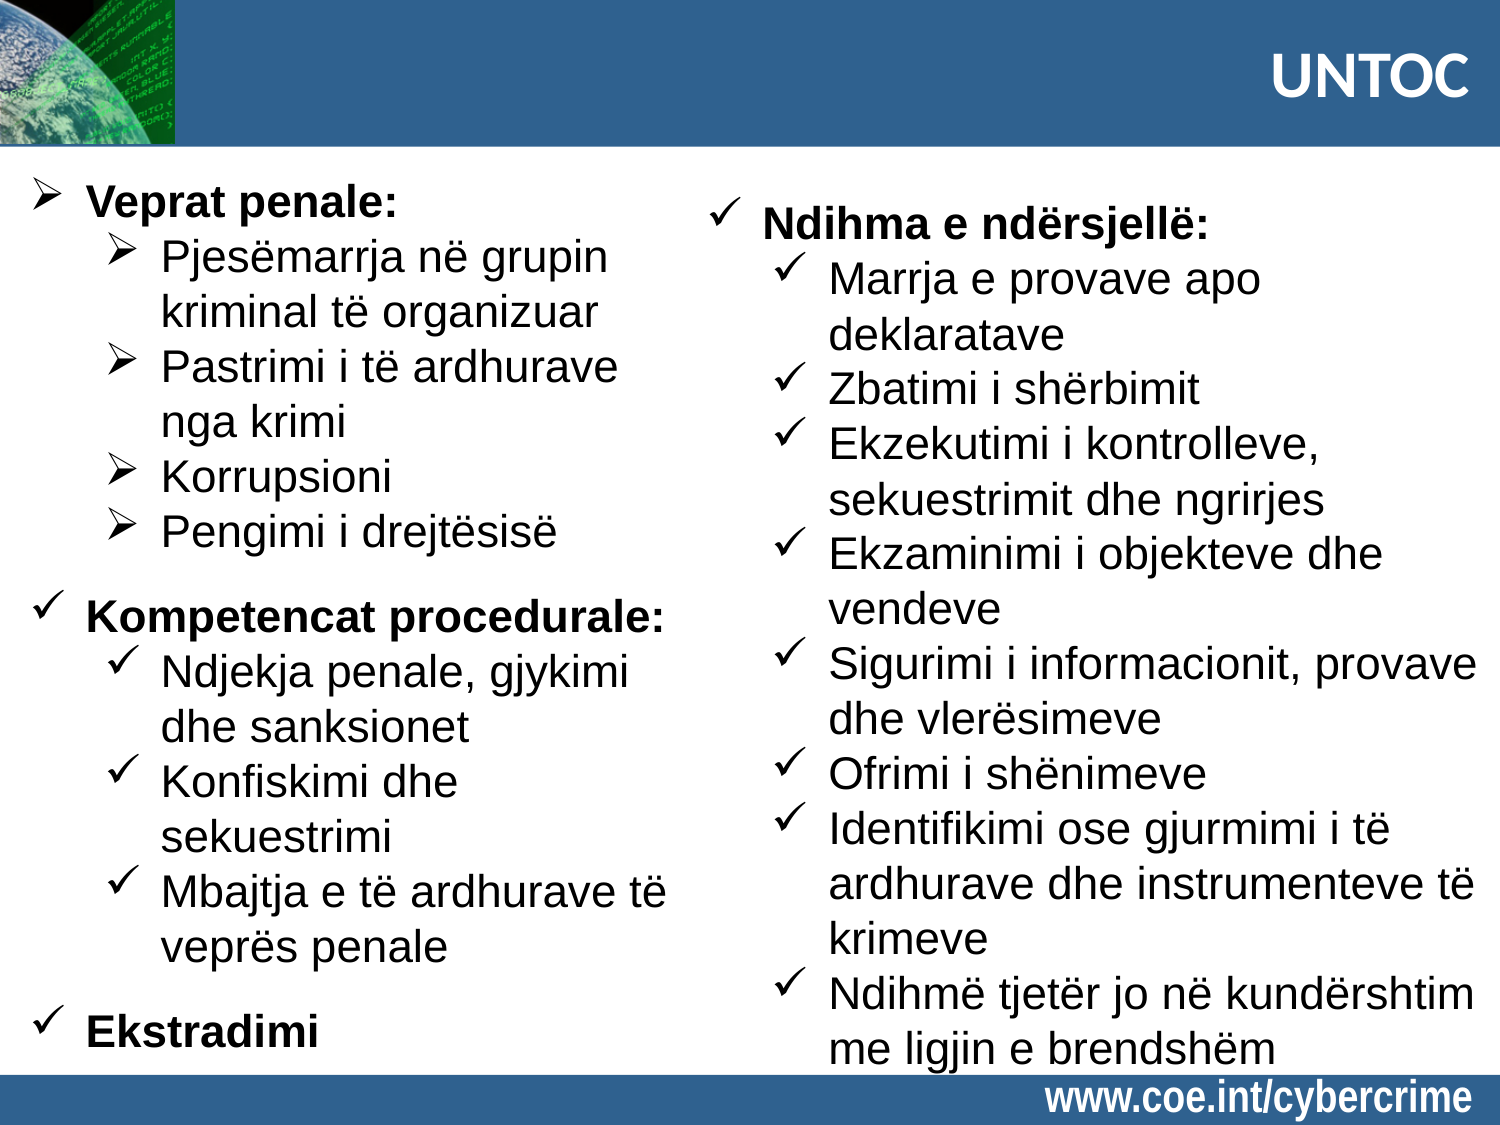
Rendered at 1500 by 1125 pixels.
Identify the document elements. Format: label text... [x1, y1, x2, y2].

picture [0, 0, 175, 144]
text_box Ndihma e ndërsjellë: Marrja e provave apo deklaratave Zbatimi i shërbimit Ekzekutimi i kontrolleve, sekuestrimit dhe ngrirjes Ekzaminimi i objekteve dhe vendeve Sigurimi i informacionit, provave dhe vlerësimeve Ofrimi i shënimeve Identifikimi ose gjurmimi i të ardhurave dhe instrumenteve të krimeve Ndihmë tjetër jo në kundërshtim me ligjin e brendshëm [691, 186, 1500, 1125]
text_box Veprat penale: Pjesëmarrja në grupin kriminal të organizuar Pastrimi i të ardhurave nga krimi Korrupsioni Pengimi i drejtësisë Kompetencat procedurale: Ndjekja penale, gjykimi dhe sanksionet Konfiskimi dhe sekuestrimi Mbajtja e të ardhurave të veprës penale Ekstradimi [14, 164, 708, 1064]
text_box [0, 1073, 691, 1125]
text_box UNTOC [177, 0, 1500, 149]
